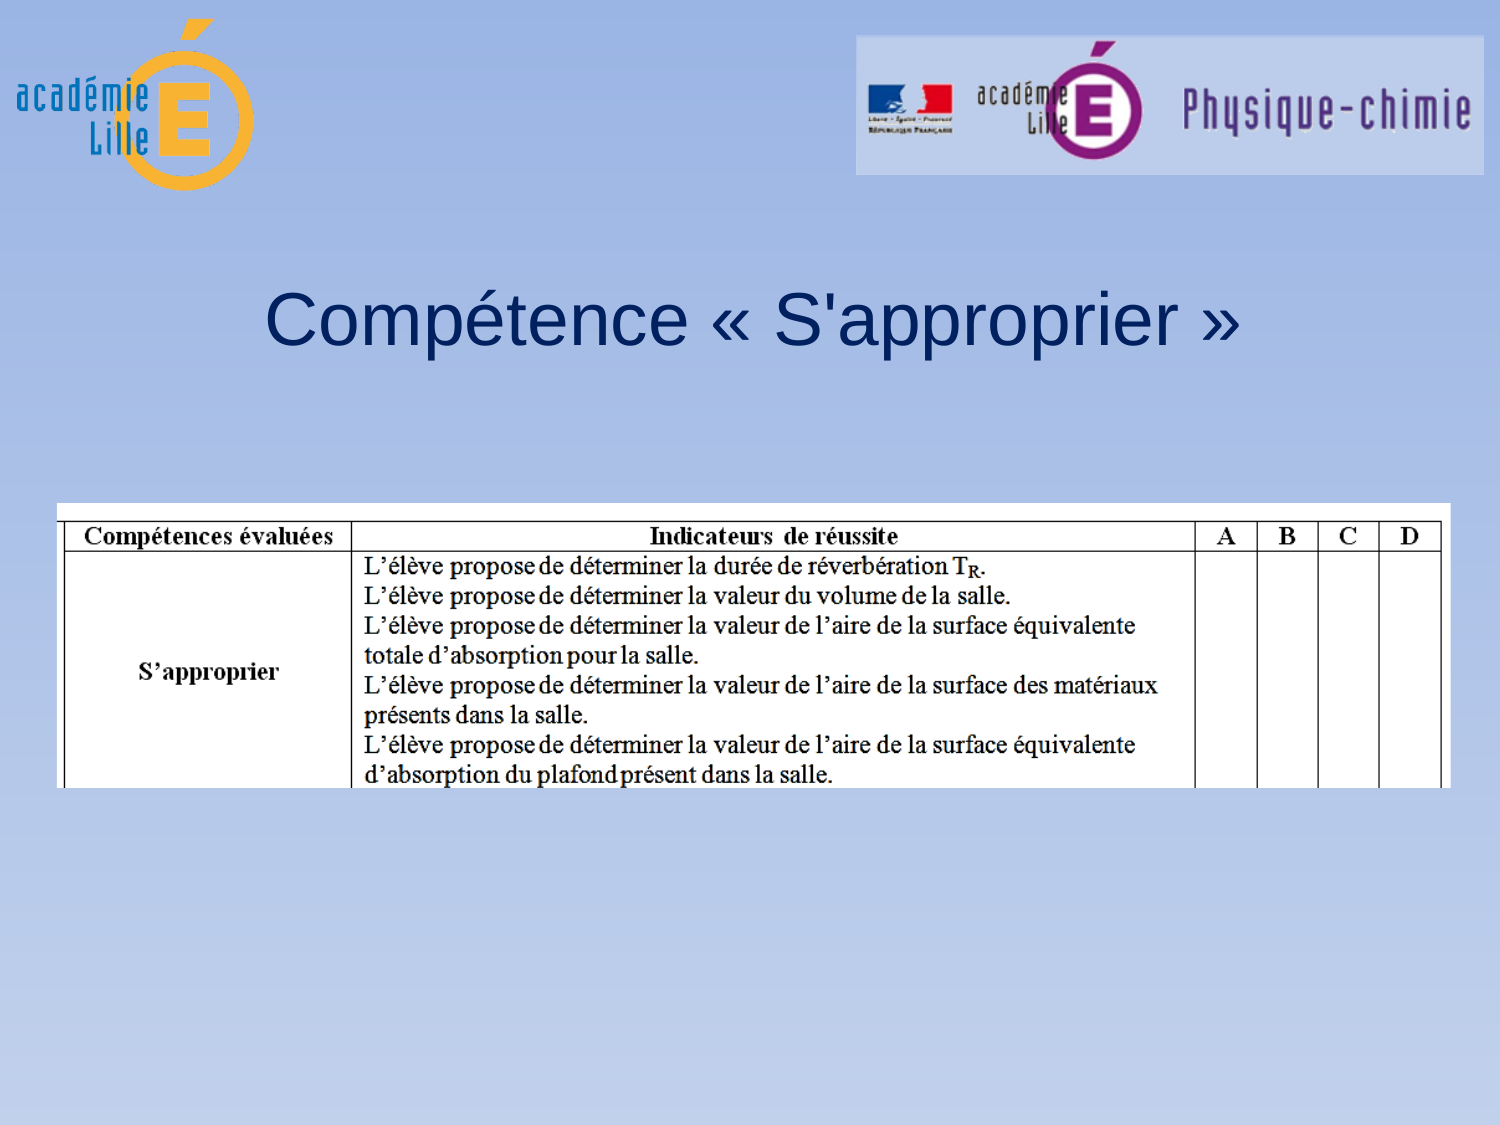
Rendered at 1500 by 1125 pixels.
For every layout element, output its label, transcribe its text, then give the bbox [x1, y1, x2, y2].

picture [17, 18, 255, 191]
picture [56, 503, 1451, 788]
picture [855, 34, 1485, 175]
text_box Compétence « S'approprier » [116, 255, 1392, 375]
